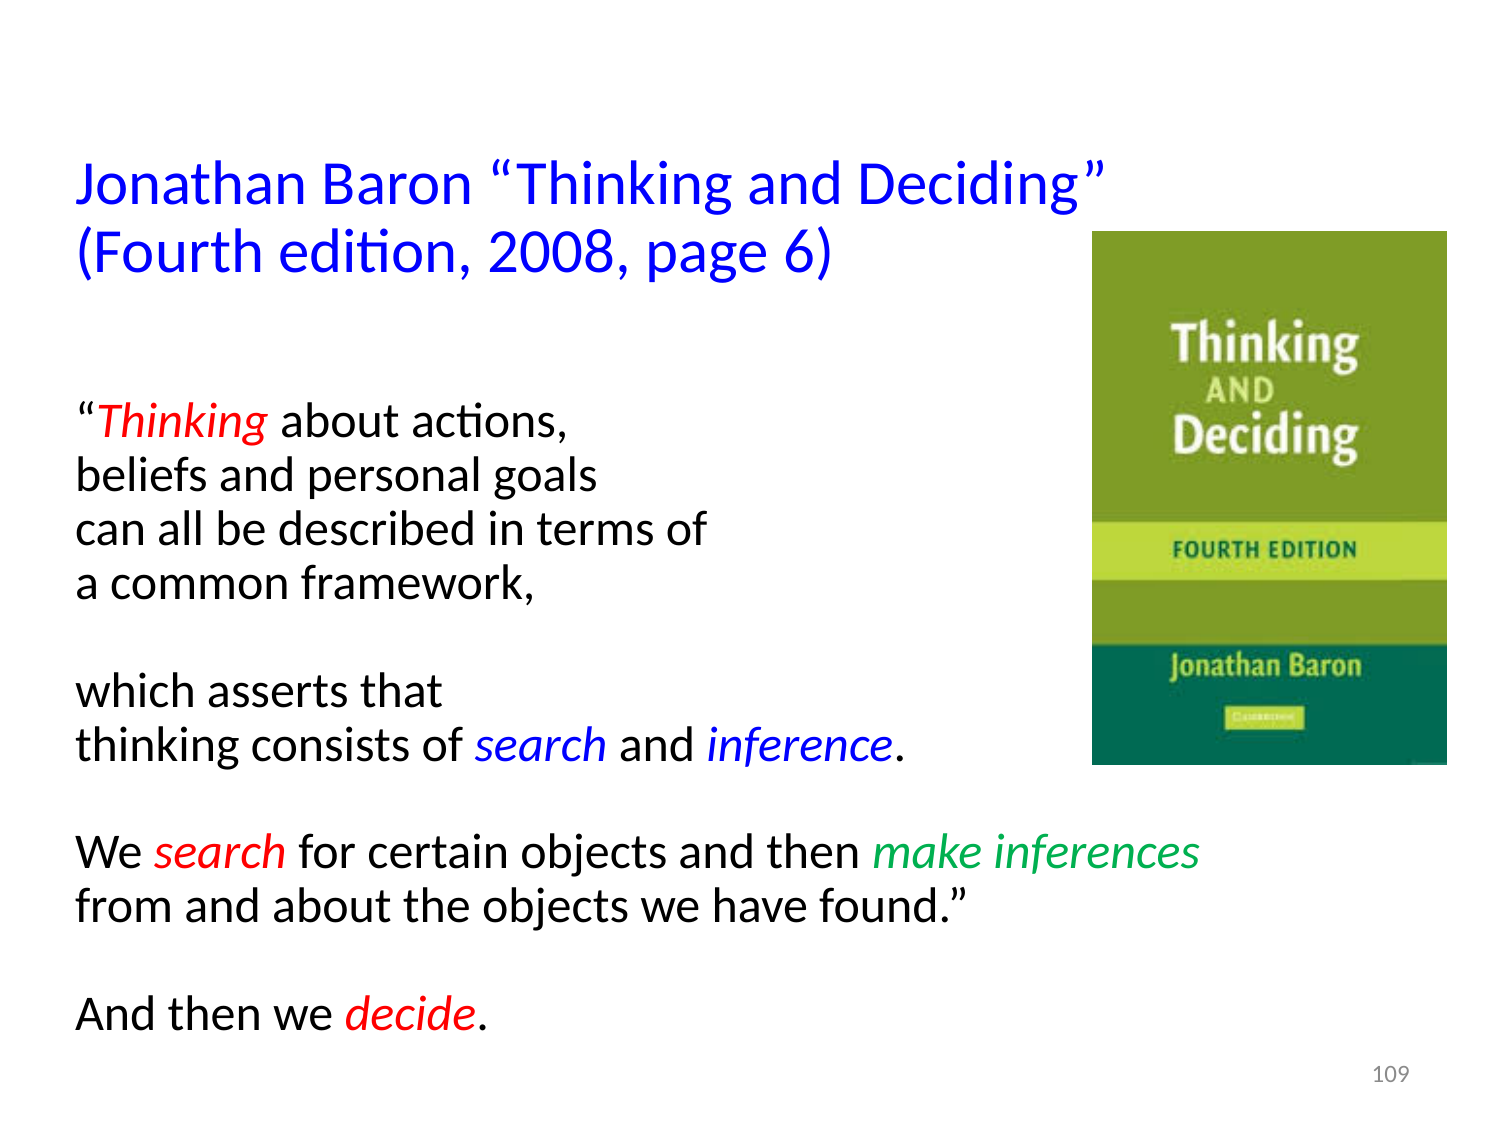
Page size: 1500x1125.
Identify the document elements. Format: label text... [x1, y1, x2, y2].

subtitle Jonathan Baron “Thinking and Deciding” (Fourth edition, 2008, page 6) “Thinking about actions, beliefs and personal goals can all be described in terms of a common framework, which asserts that thinking consists of search and inference. We search for certain objects and then make inferences from and about the objects we have found.” And then we decide. [75, 149, 1500, 1094]
slide_number 109 [1074, 1042, 1425, 1103]
picture [1092, 231, 1448, 765]
